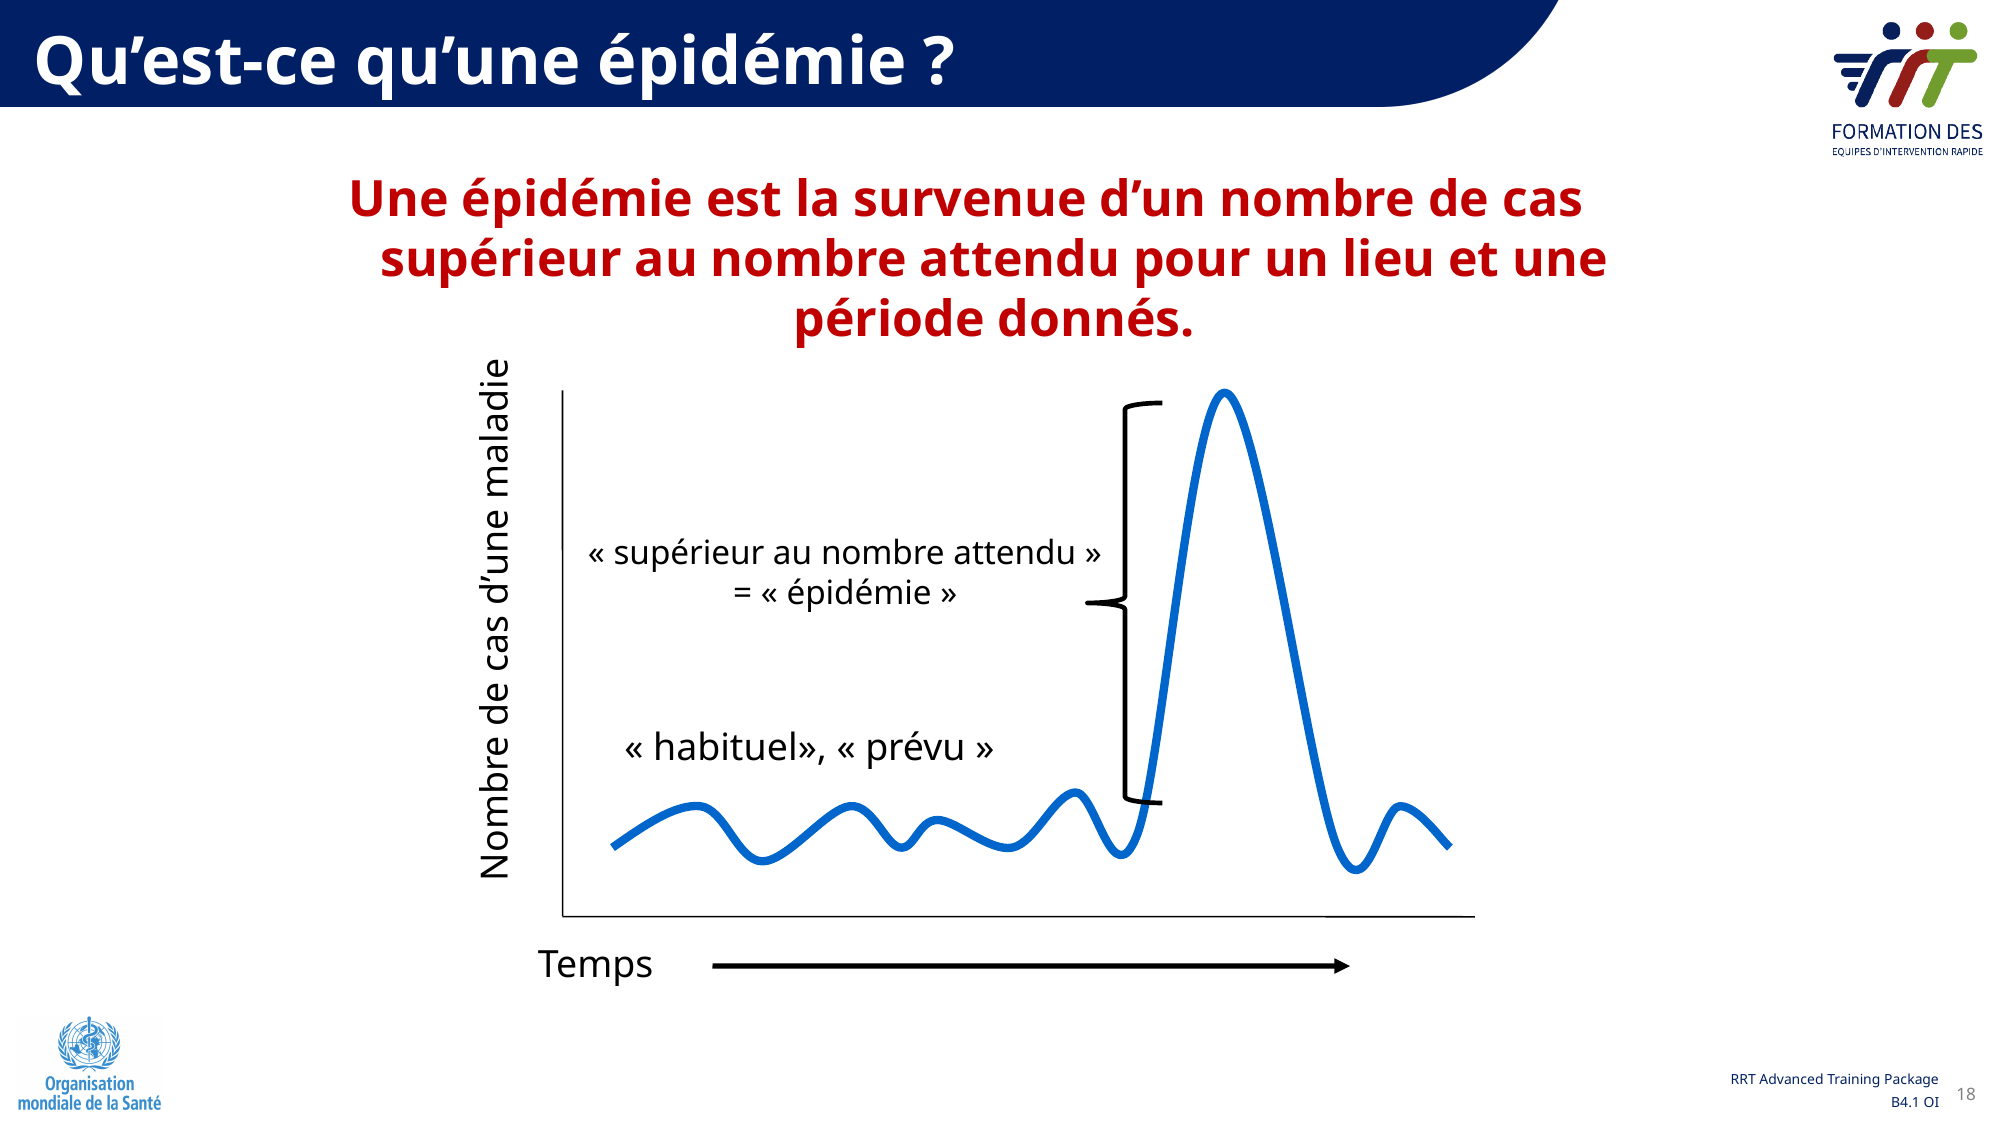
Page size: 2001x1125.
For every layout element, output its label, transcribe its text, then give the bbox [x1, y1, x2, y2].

picture [1832, 21, 1983, 157]
picture [17, 1015, 162, 1111]
text_box [1124, 402, 1163, 804]
text_box Qu’est-ce qu’une épidémie ? [18, 19, 1265, 107]
text_box « supérieur au nombre attendu » = « épidémie » [536, 523, 1154, 619]
text_box [612, 392, 1450, 871]
text_box [712, 959, 1351, 973]
picture [0, 0, 1583, 107]
text_box Temps [523, 932, 798, 993]
text_box Nombre de cas d’une maladie [462, 337, 523, 902]
text_box Une épidémie est la survenue d’un nombre de cas supérieur au nombre attendu pour un lieu et une période donnés. [276, 158, 1656, 985]
text_box « habituel», « prévu » [562, 715, 1057, 776]
